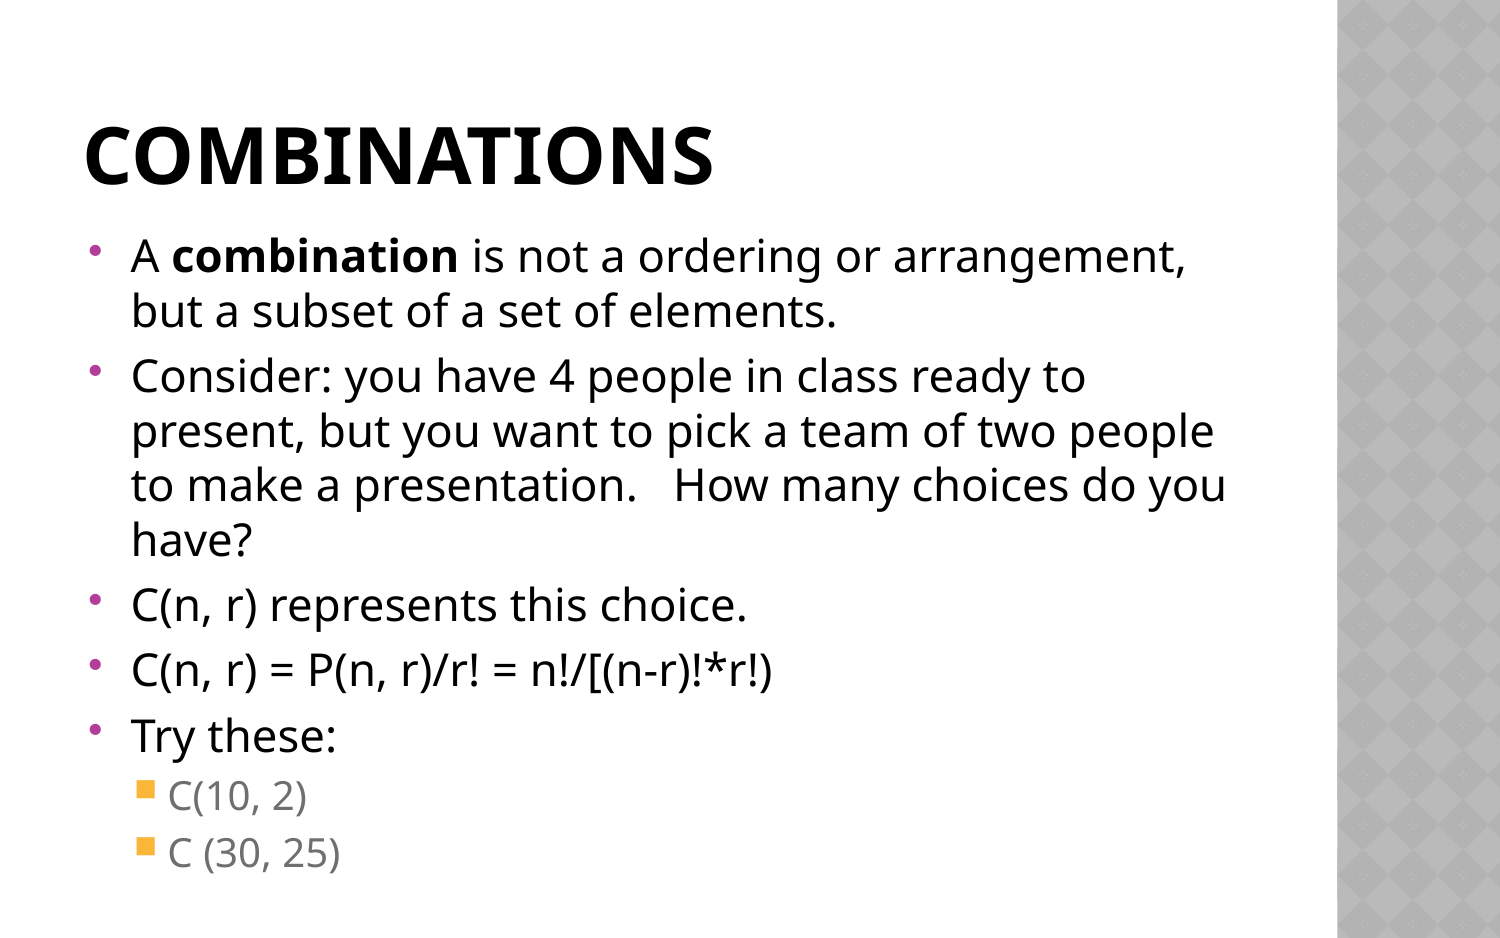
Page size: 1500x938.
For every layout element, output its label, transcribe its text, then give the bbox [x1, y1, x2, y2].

title Combinations [75, 43, 1263, 200]
list A combination is not a ordering or arrangement, but a subset of a set of elements. Consider: you have 4 people in class ready to present, but you want to pick a team of two people to make a presentation. How many choices do you have? C(n, r) represents this choice. C(n, r) = P(n, r)/r! = n!/[(n-r)!*r!) Try these: C(10, 2) C (30, 25) [75, 220, 1263, 883]
